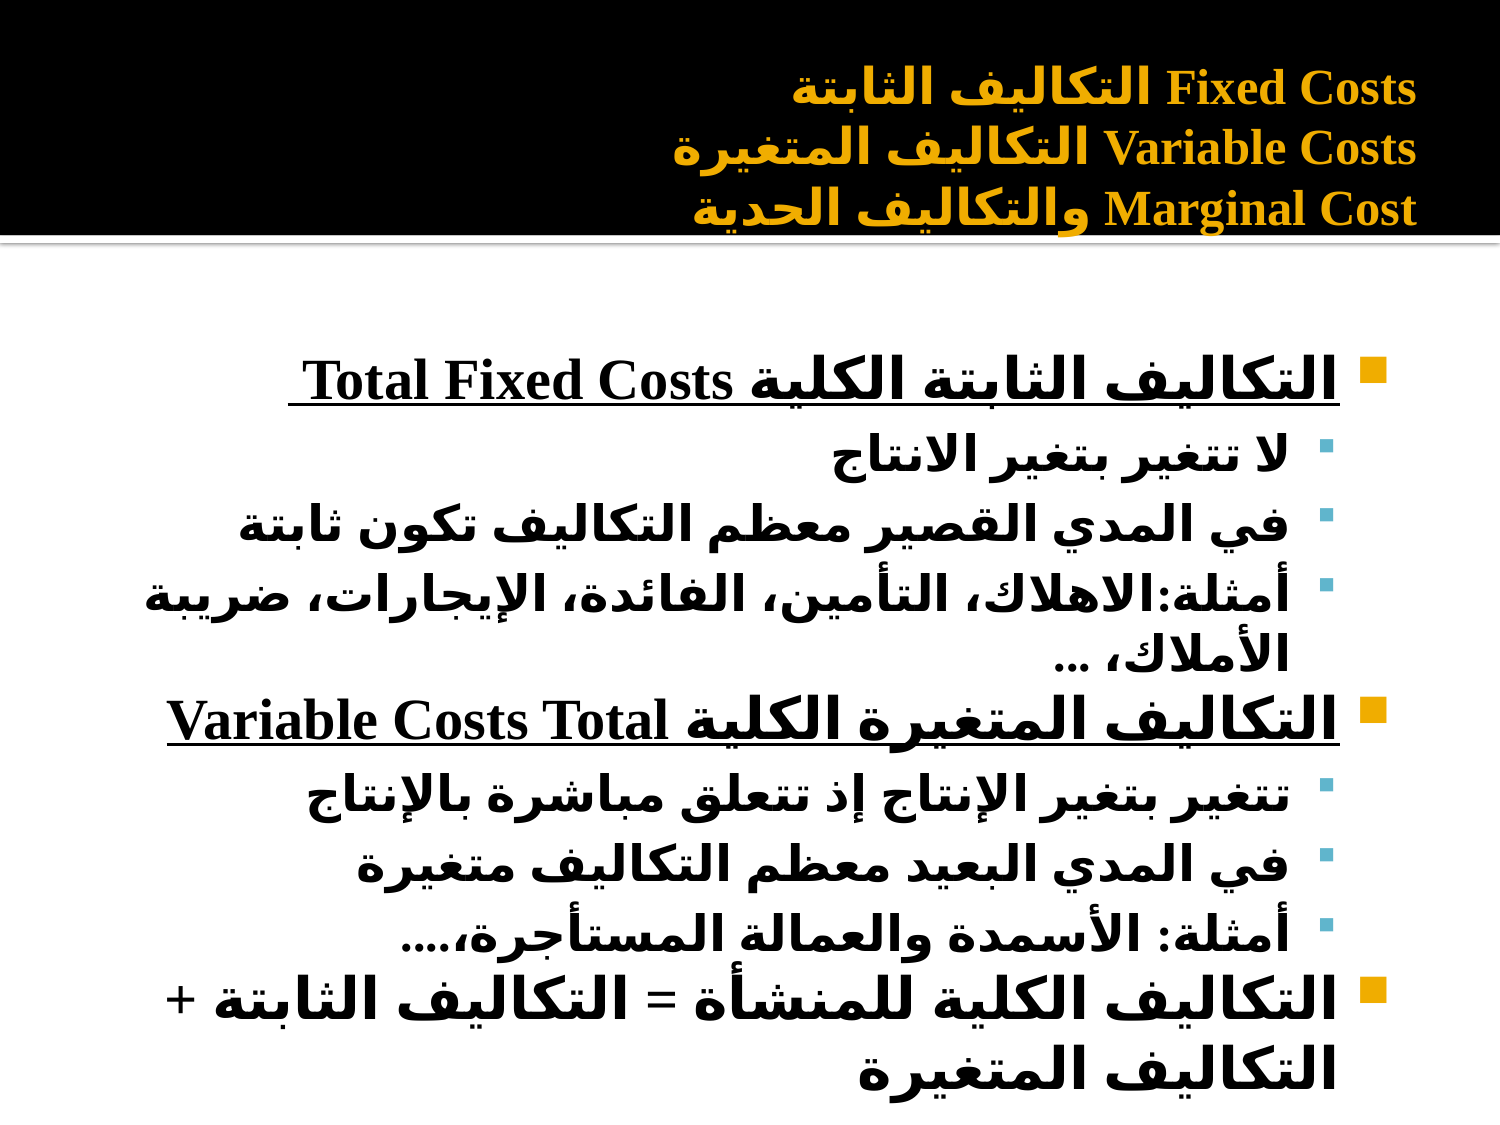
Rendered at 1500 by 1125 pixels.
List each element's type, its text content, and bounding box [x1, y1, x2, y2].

list التكاليف الثابتة الكلية Total Fixed Costs لا تتغير بتغير الانتاج في المدي القصير معظم التكاليف تكون ثابتة أمثلة:الاهلاك، التأمين، الفائدة، الإيجارات، ضريبة الأملاك، ... التكاليف المتغيرة الكلية Variable Costs Total تتغير بتغير الإنتاج إذ تتعلق مباشرة بالإنتاج في المدي البعيد معظم التكاليف متغيرة أمثلة: الأسمدة والعمالة المستأجرة،.... التكاليف الكلية للمنشأة = التكاليف الثابتة + التكاليف المتغيرة [76, 326, 1427, 1069]
title Fixed Costs التكاليف الثابتة Variable Costs التكاليف المتغيرة Marginal Cost والتكاليف الحدية [75, 45, 1425, 244]
